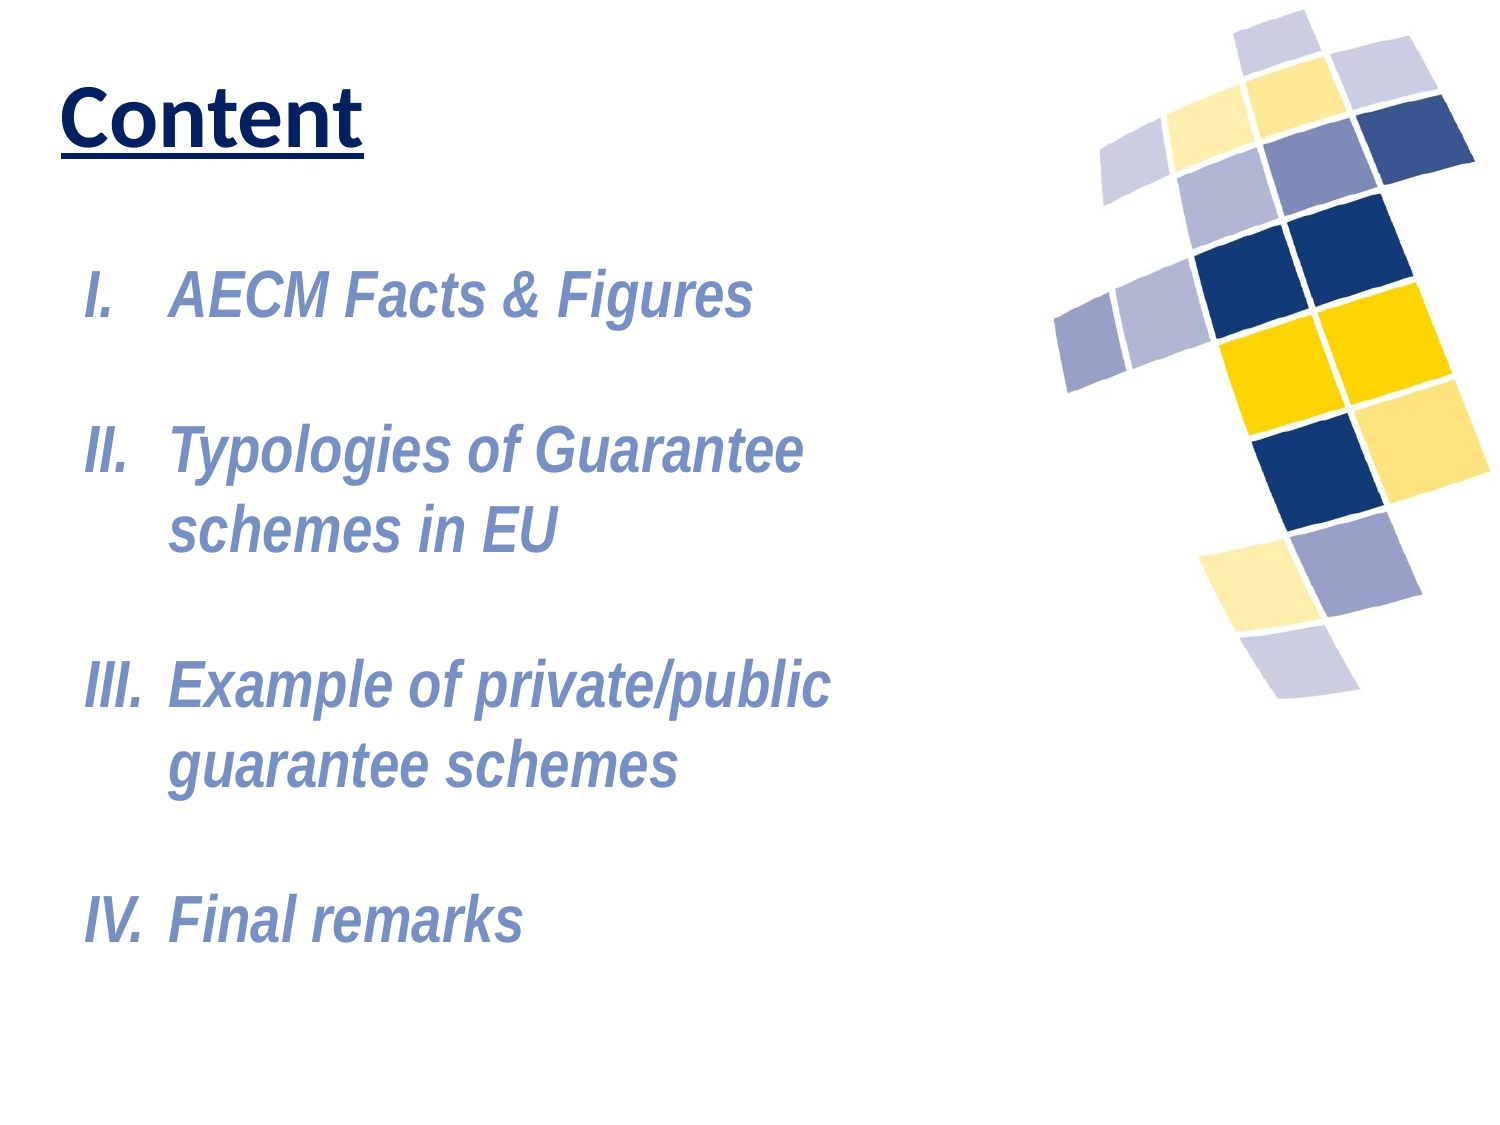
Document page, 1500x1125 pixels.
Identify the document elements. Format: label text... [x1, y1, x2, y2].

picture [1045, 0, 1499, 709]
subtitle AECM Facts & Figures Typologies of Guarantee schemes in EU Example of private/public guarantee schemes Final remarks [64, 243, 1039, 370]
title Content [45, 30, 1039, 191]
